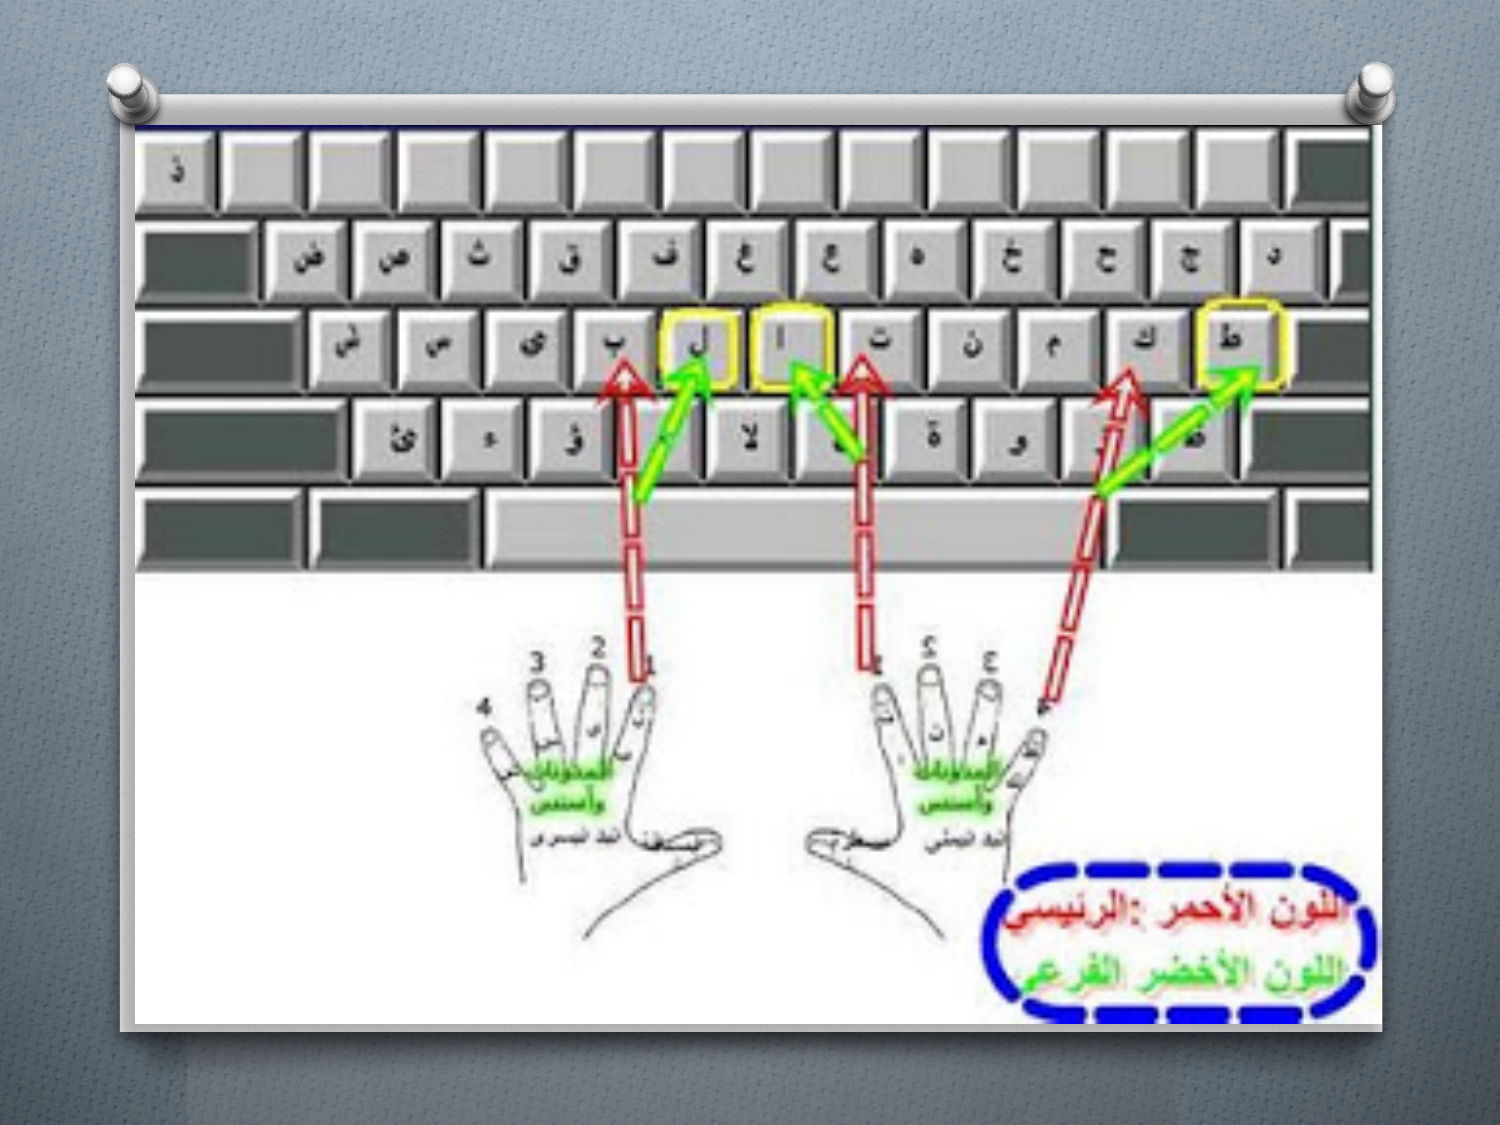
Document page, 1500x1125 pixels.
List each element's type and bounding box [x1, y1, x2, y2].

list [135, 125, 1383, 1024]
picture [1317, 35, 1439, 144]
picture [75, 29, 198, 142]
